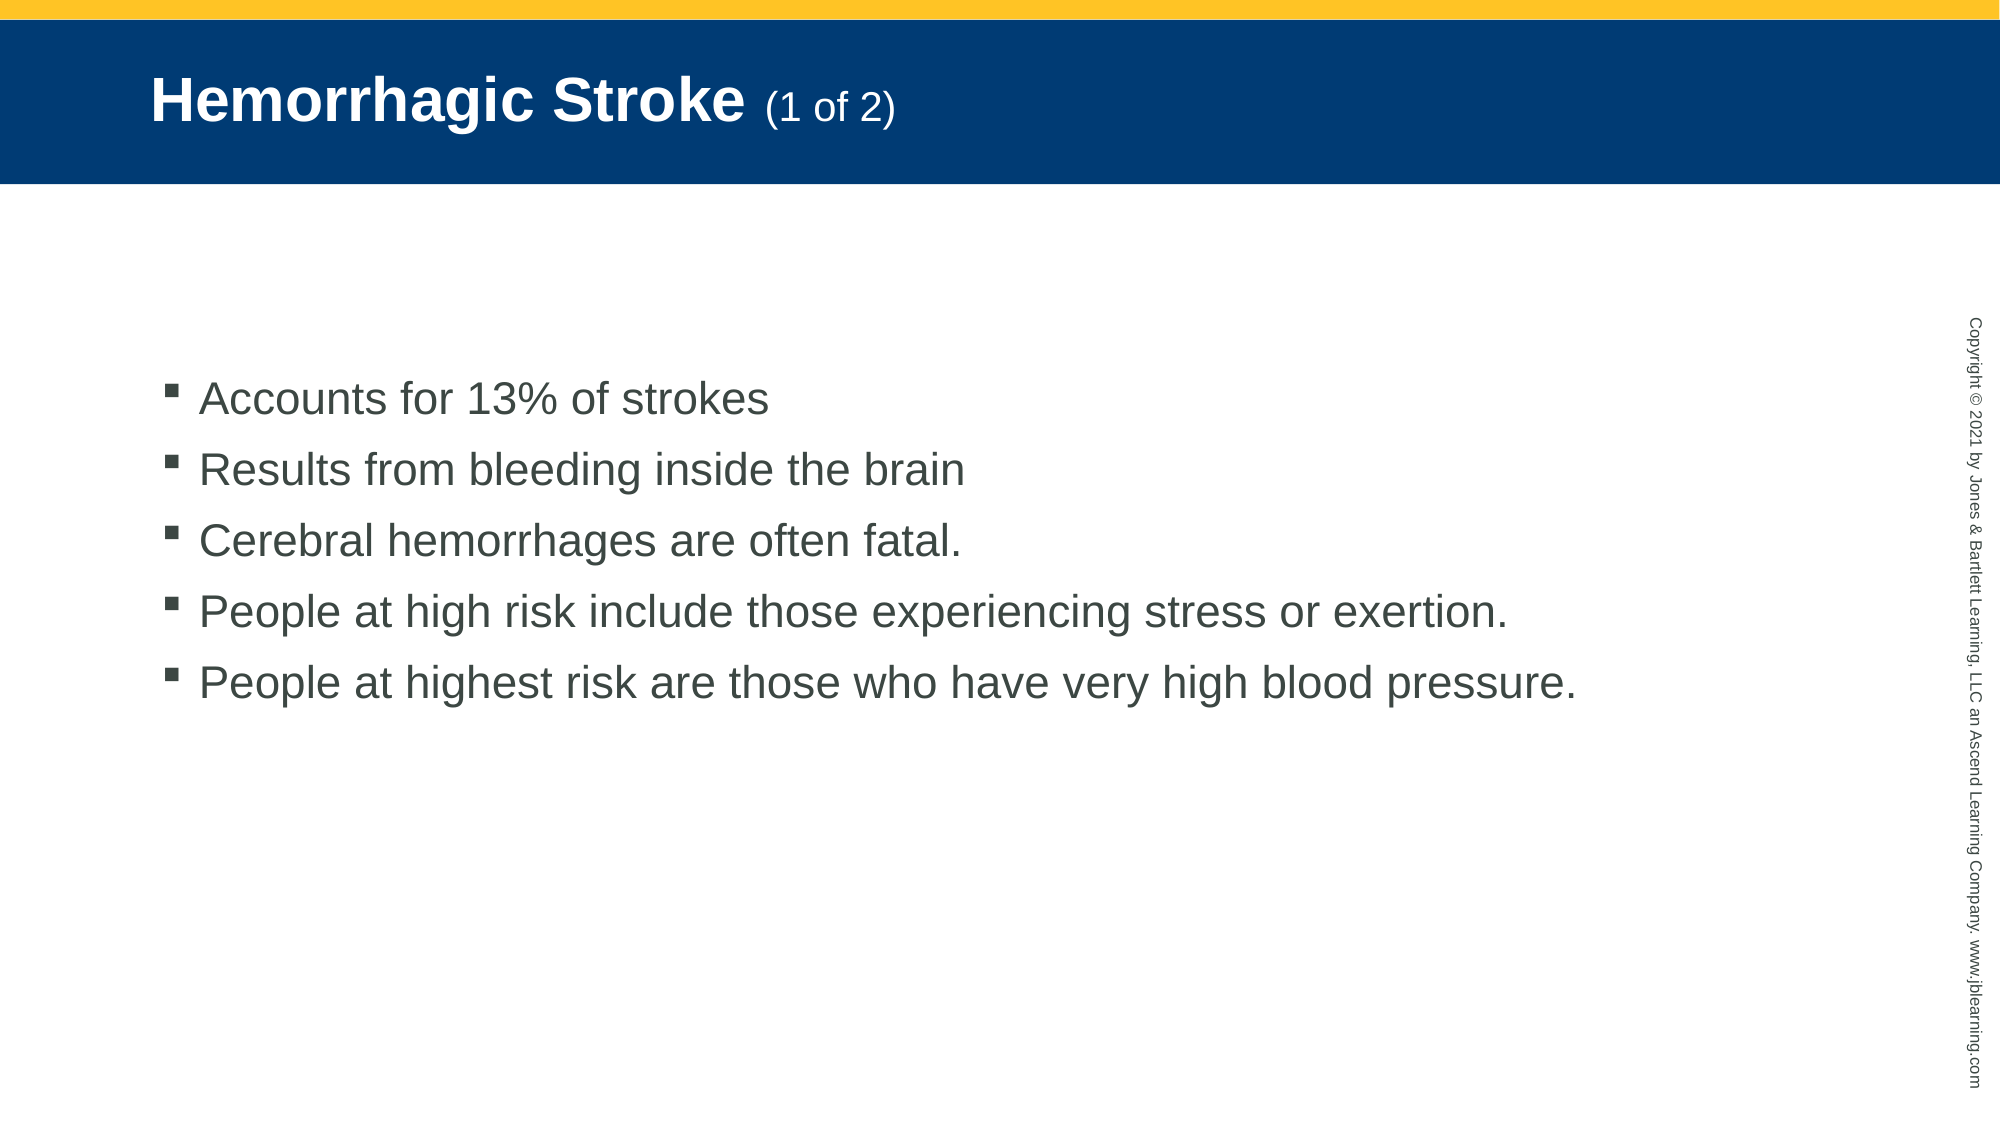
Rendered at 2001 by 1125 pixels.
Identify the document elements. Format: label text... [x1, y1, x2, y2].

list Accounts for 13% of strokes Results from bleeding inside the brain Cerebral hemorrhages are often fatal. People at high risk include those experiencing stress or exertion. People at highest risk are those who have very high blood pressure. [146, 361, 1859, 1016]
title Hemorrhagic Stroke (1 of 2) [0, 19, 2000, 185]
